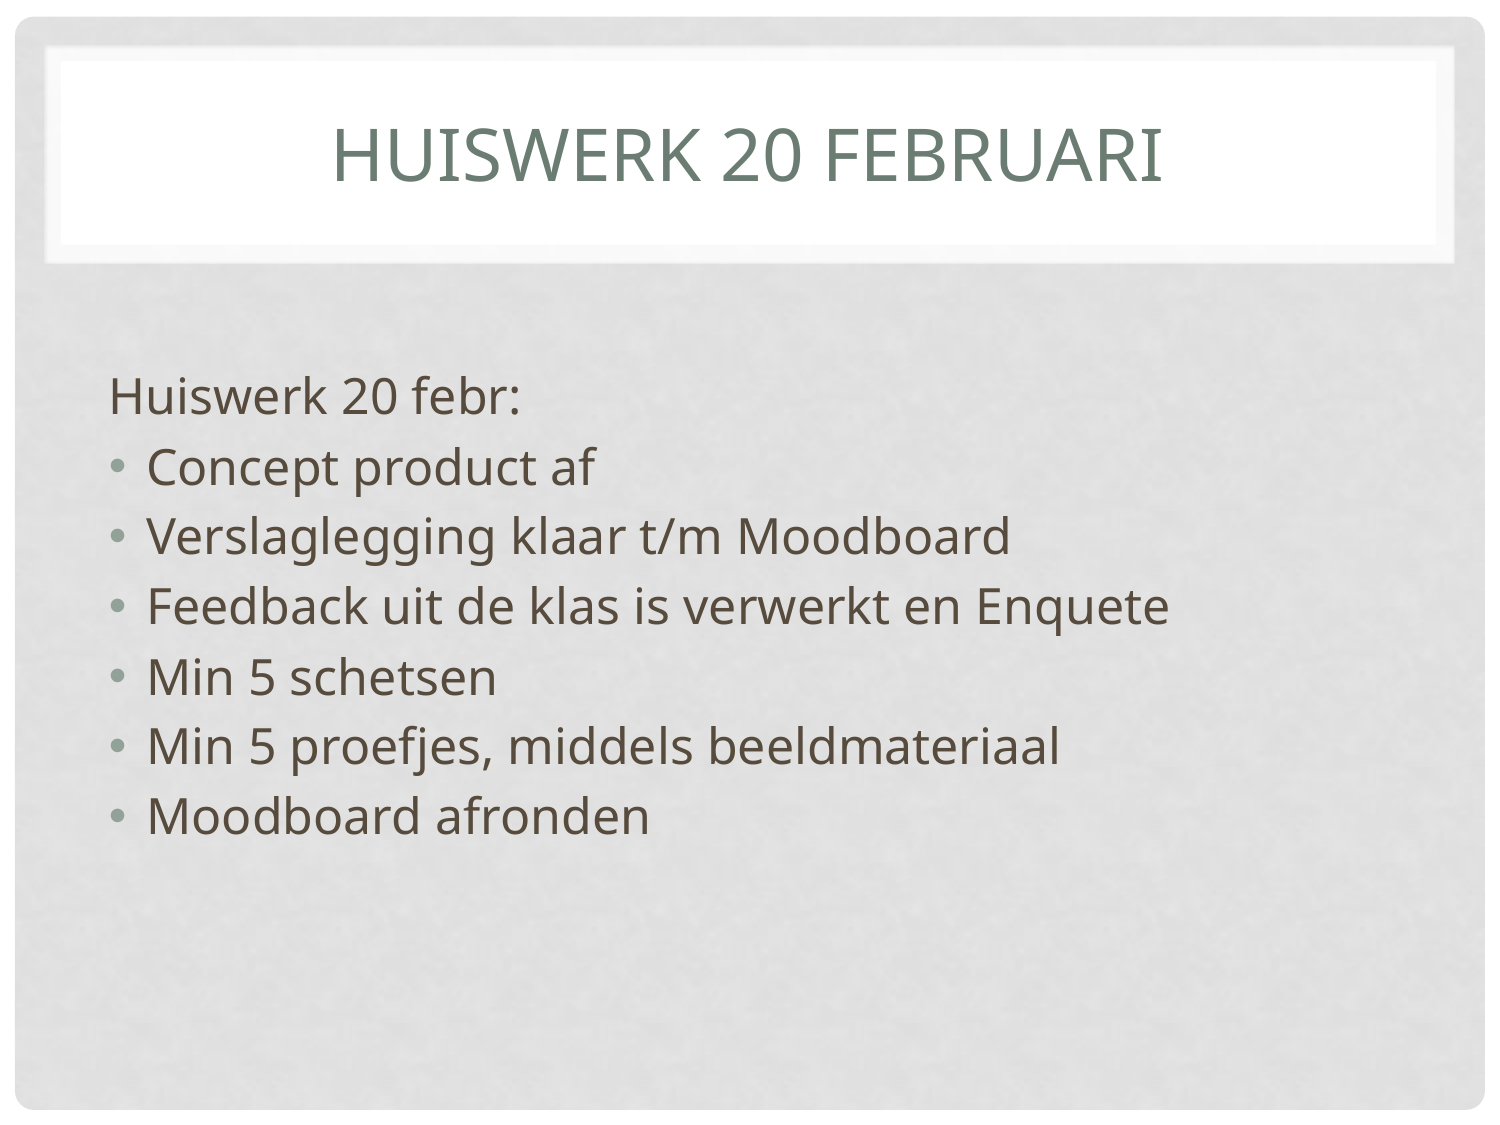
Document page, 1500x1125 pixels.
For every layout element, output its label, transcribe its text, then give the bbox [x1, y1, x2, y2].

list Huiswerk 20 febr: Concept product af Verslaglegging klaar t/m Moodboard Feedback uit de klas is verwerkt en Enquete Min 5 schetsen Min 5 proefjes, middels beeldmateriaal Moodboard afronden [75, 287, 1425, 1005]
title Huiswerk 20 februari [69, 66, 1425, 238]
